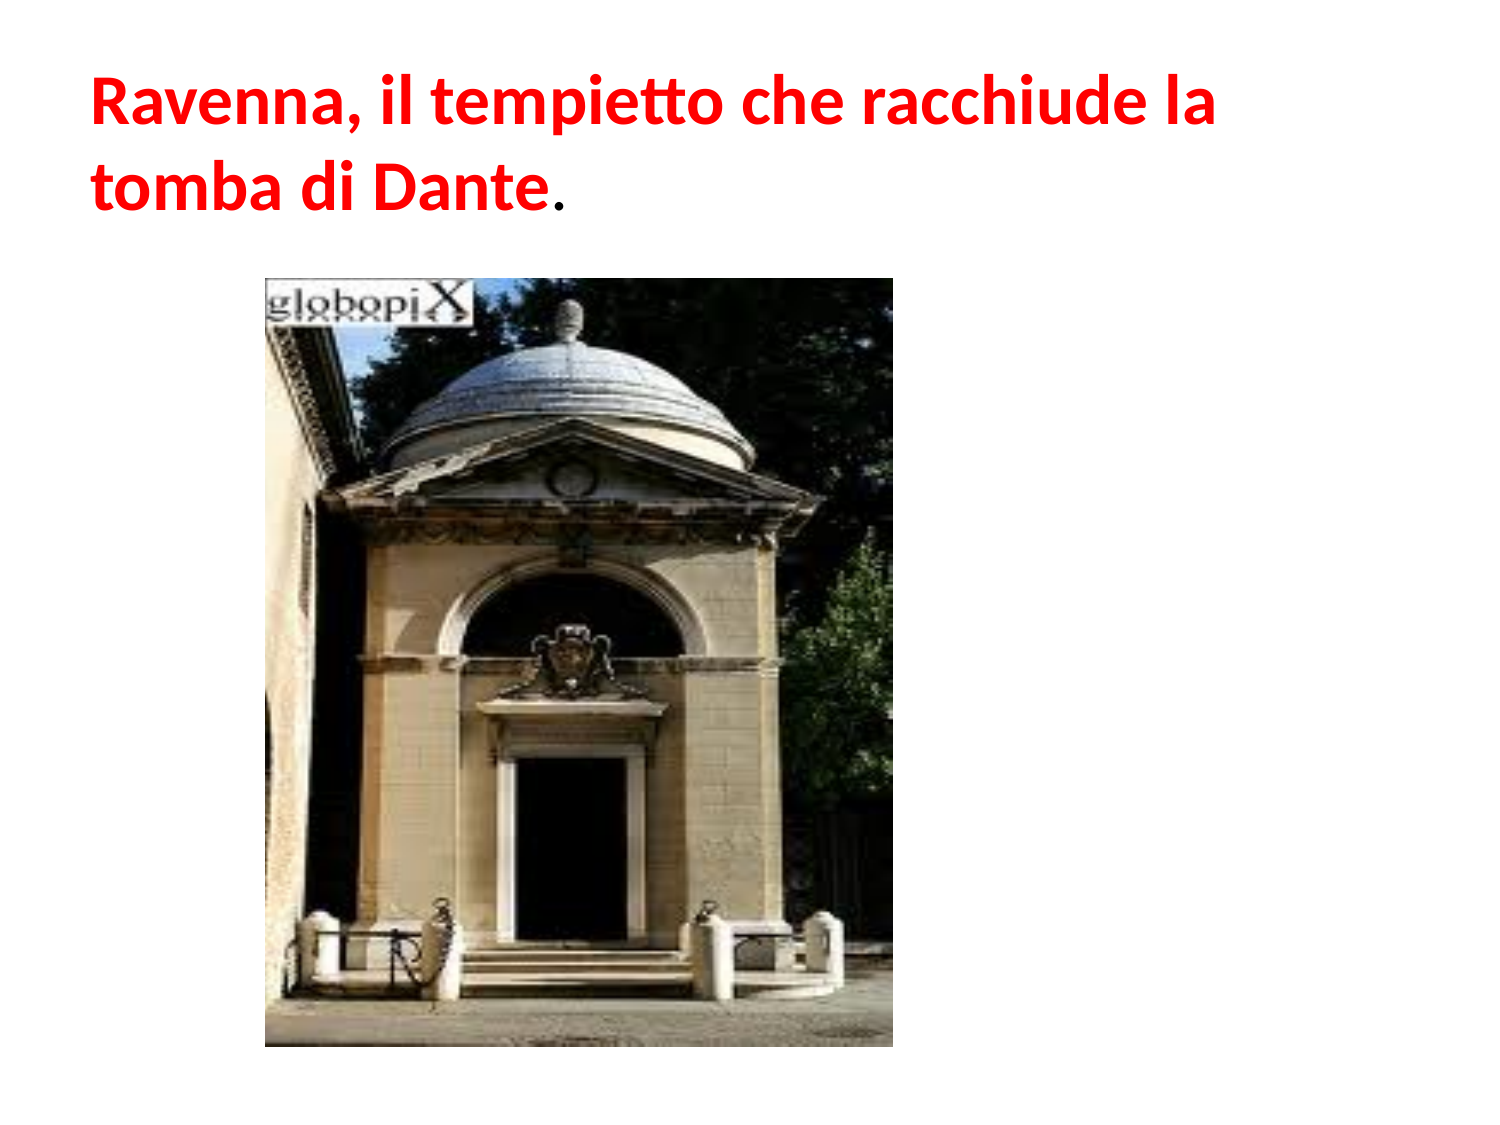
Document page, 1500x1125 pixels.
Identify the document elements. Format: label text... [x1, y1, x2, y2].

title Ravenna, il tempietto che racchiude la tomba di Dante. [75, 45, 1425, 233]
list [265, 278, 894, 1047]
